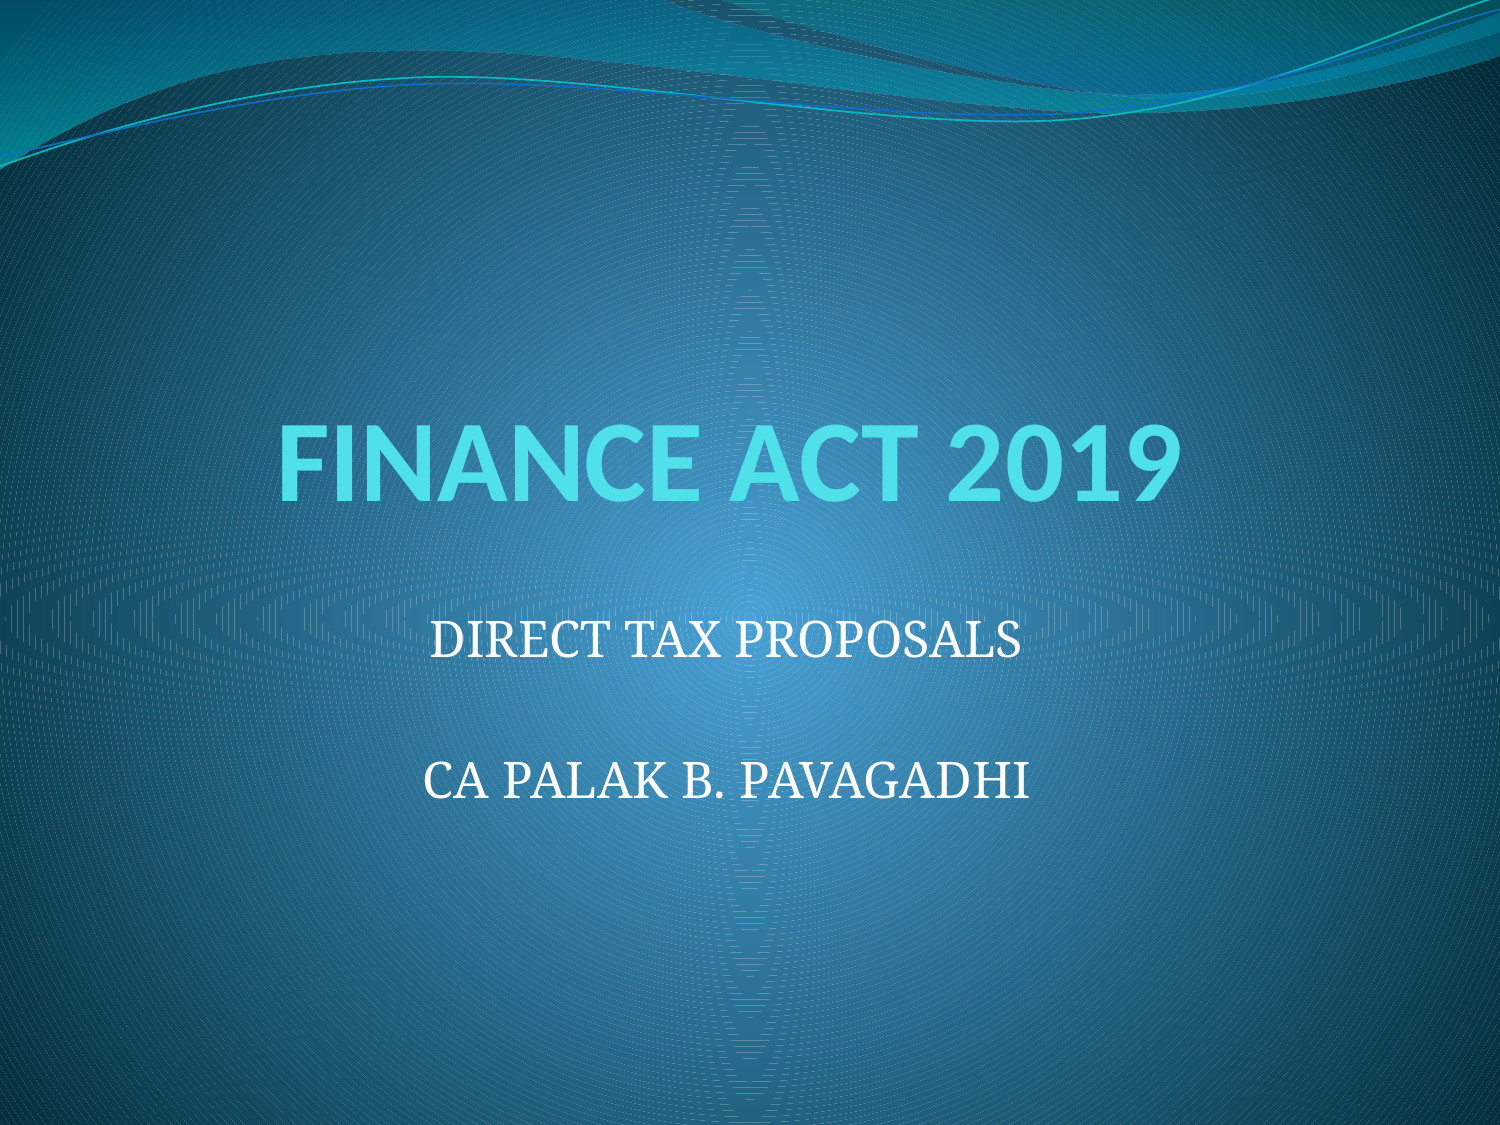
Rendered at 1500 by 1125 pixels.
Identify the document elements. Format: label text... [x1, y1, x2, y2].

subtitle DIRECT TAX PROPOSALS CA PALAK B. PAVAGADHI [87, 529, 1376, 818]
title FINANCE ACT 2019 [87, 224, 1376, 525]
